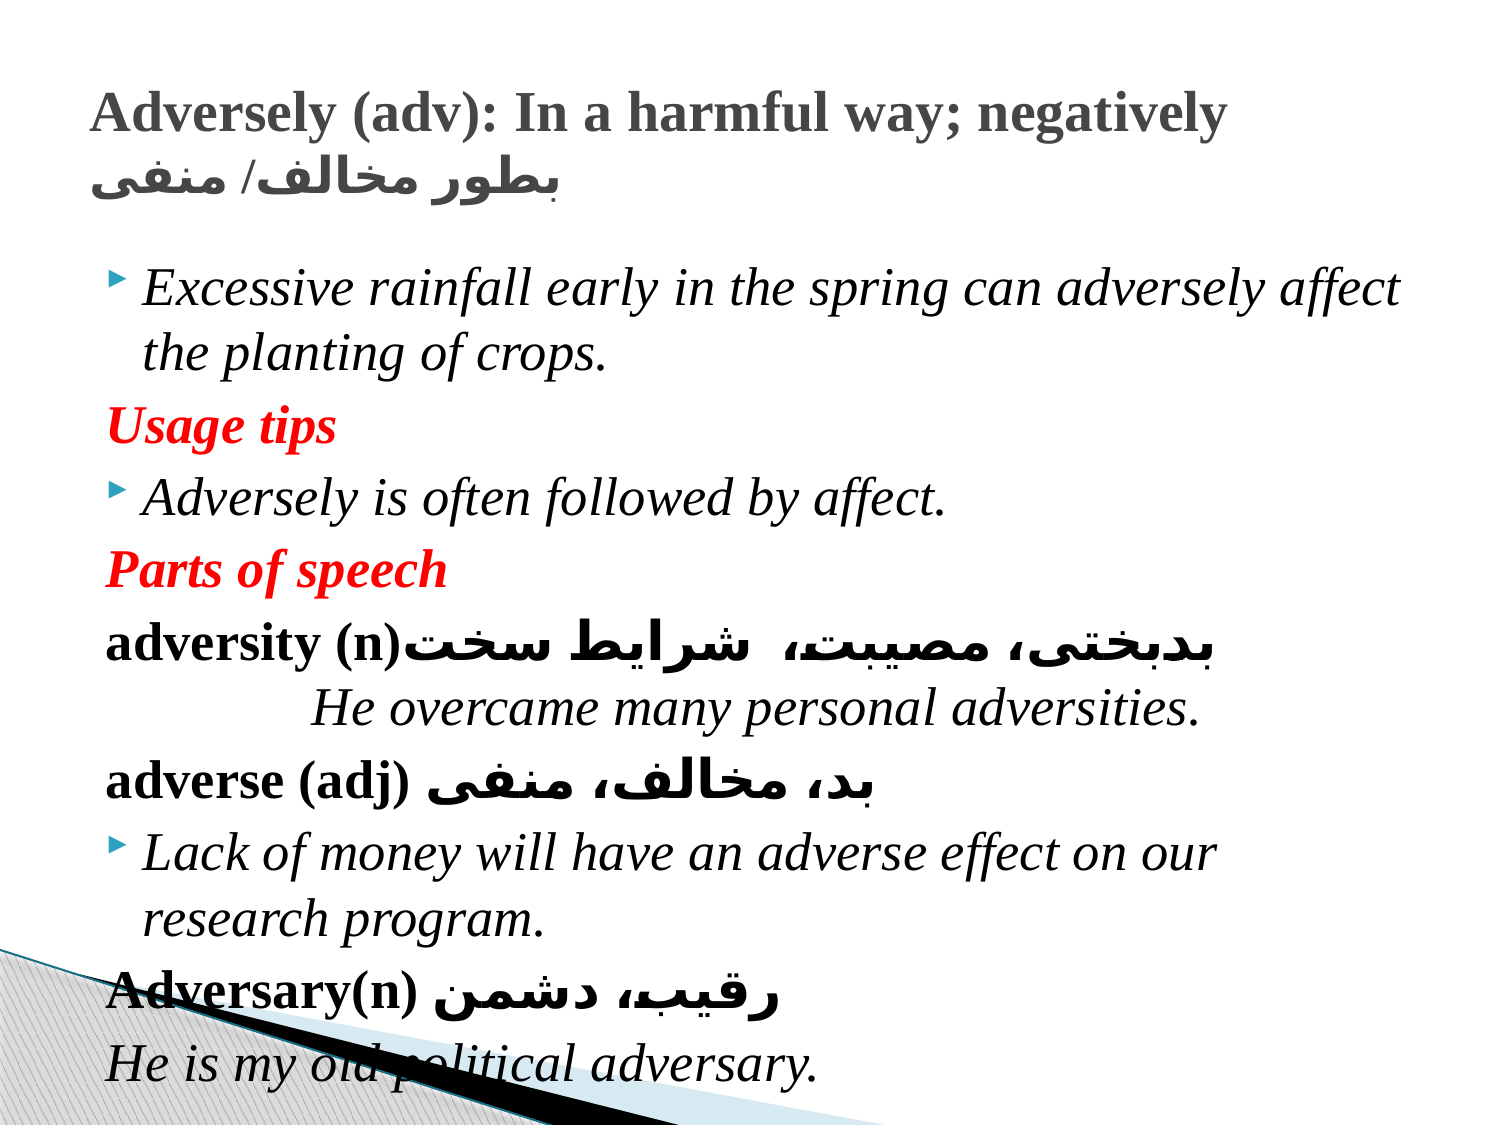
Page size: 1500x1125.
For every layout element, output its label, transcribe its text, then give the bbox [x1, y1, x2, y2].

list Excessive rainfall early in the spring can adversely affect the planting of crops. Usage tips Adversely is often followed by affect. Parts of speech adversity (n)بدبختی، مصیبت، شرایط سخت He overcame many personal adversities. adverse (adj) بد، مخالف، منفی Lack of money will have an adverse effect on our research program. Adversary(n) رقیب، دشمن He is my old political adversary. [75, 243, 1425, 1100]
title Adversely (adv): In a harmful way; negatively بطور مخالف/ منفی [75, 45, 1425, 233]
